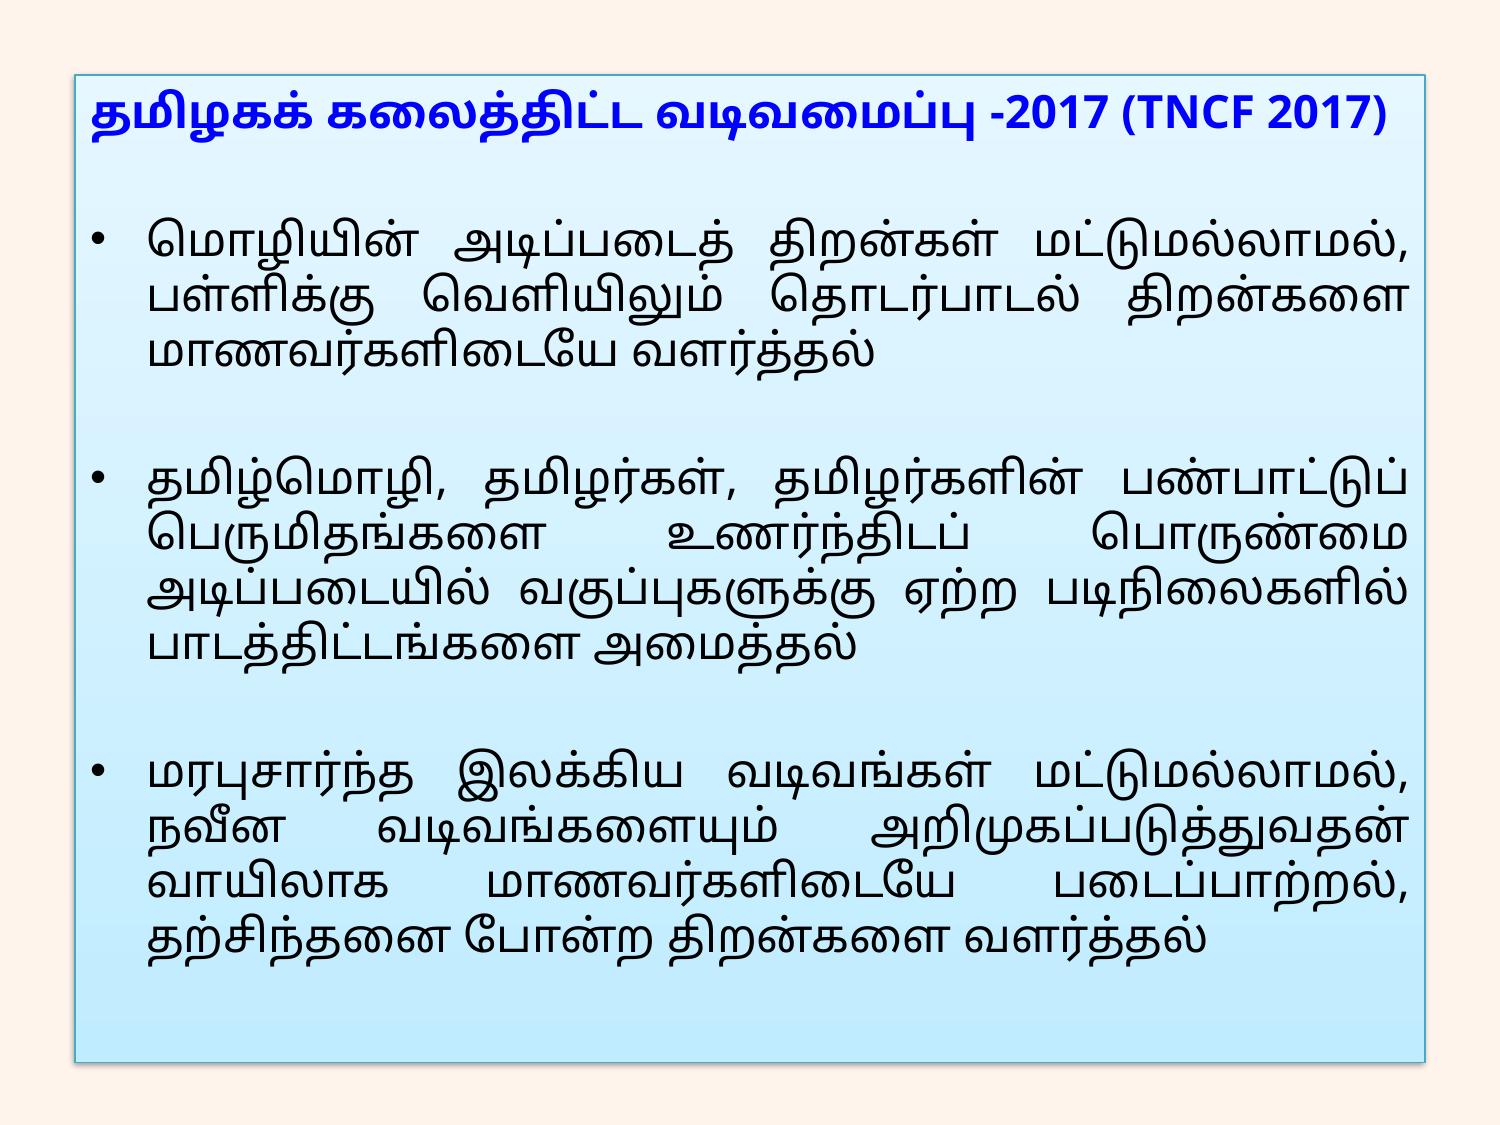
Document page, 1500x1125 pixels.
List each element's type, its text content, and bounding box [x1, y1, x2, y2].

list தமிழகக் கலைத்திட்ட வடிவமைப்பு -2017 (TNCF 2017) மொழியின் அடிப்படைத் திறன்கள் மட்டுமல்லாமல், பள்ளிக்கு வெளியிலும் தொடர்பாடல் திறன்களை மாணவர்களிடையே வளர்த்தல் தமிழ்மொழி, தமிழர்கள், தமிழர்களின் பண்பாட்டுப் பெருமிதங்களை உணர்ந்திடப் பொருண்மை அடிப்படையில் வகுப்புகளுக்கு ஏற்ற படிநிலைகளில் பாடத்திட்டங்களை அமைத்தல் மரபுசார்ந்த இலக்கிய வடிவங்கள் மட்டுமல்லாமல், நவீன வடிவங்களையும் அறிமுகப்படுத்துவதன் வாயிலாக மாணவர்களிடையே படைப்பாற்றல், தற்சிந்தனை போன்ற திறன்களை வளர்த்தல் [74, 74, 1426, 1063]
